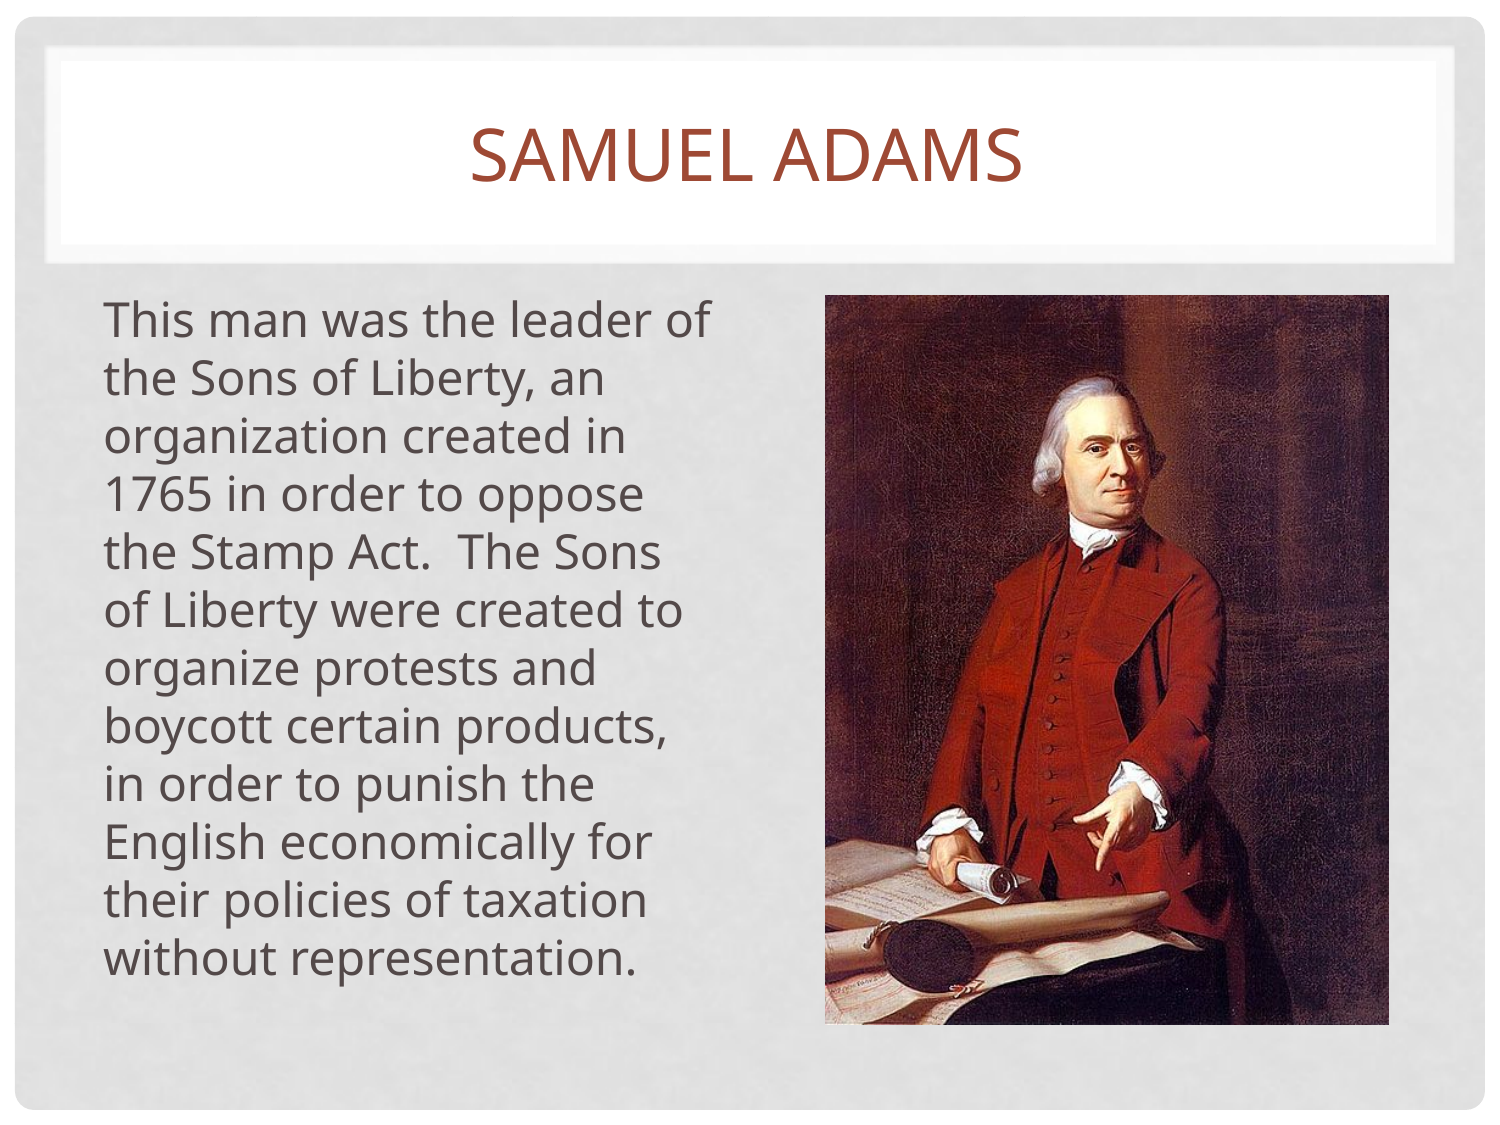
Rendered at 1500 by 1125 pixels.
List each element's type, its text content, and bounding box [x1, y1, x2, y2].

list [824, 295, 1389, 1026]
list This man was the leader of the Sons of Liberty, an organization created in 1765 in order to oppose the Stamp Act. The Sons of Liberty were created to organize protests and boycott certain products, in order to punish the English economically for their policies of taxation without representation. [69, 281, 733, 1005]
title Samuel adams [69, 66, 1425, 238]
